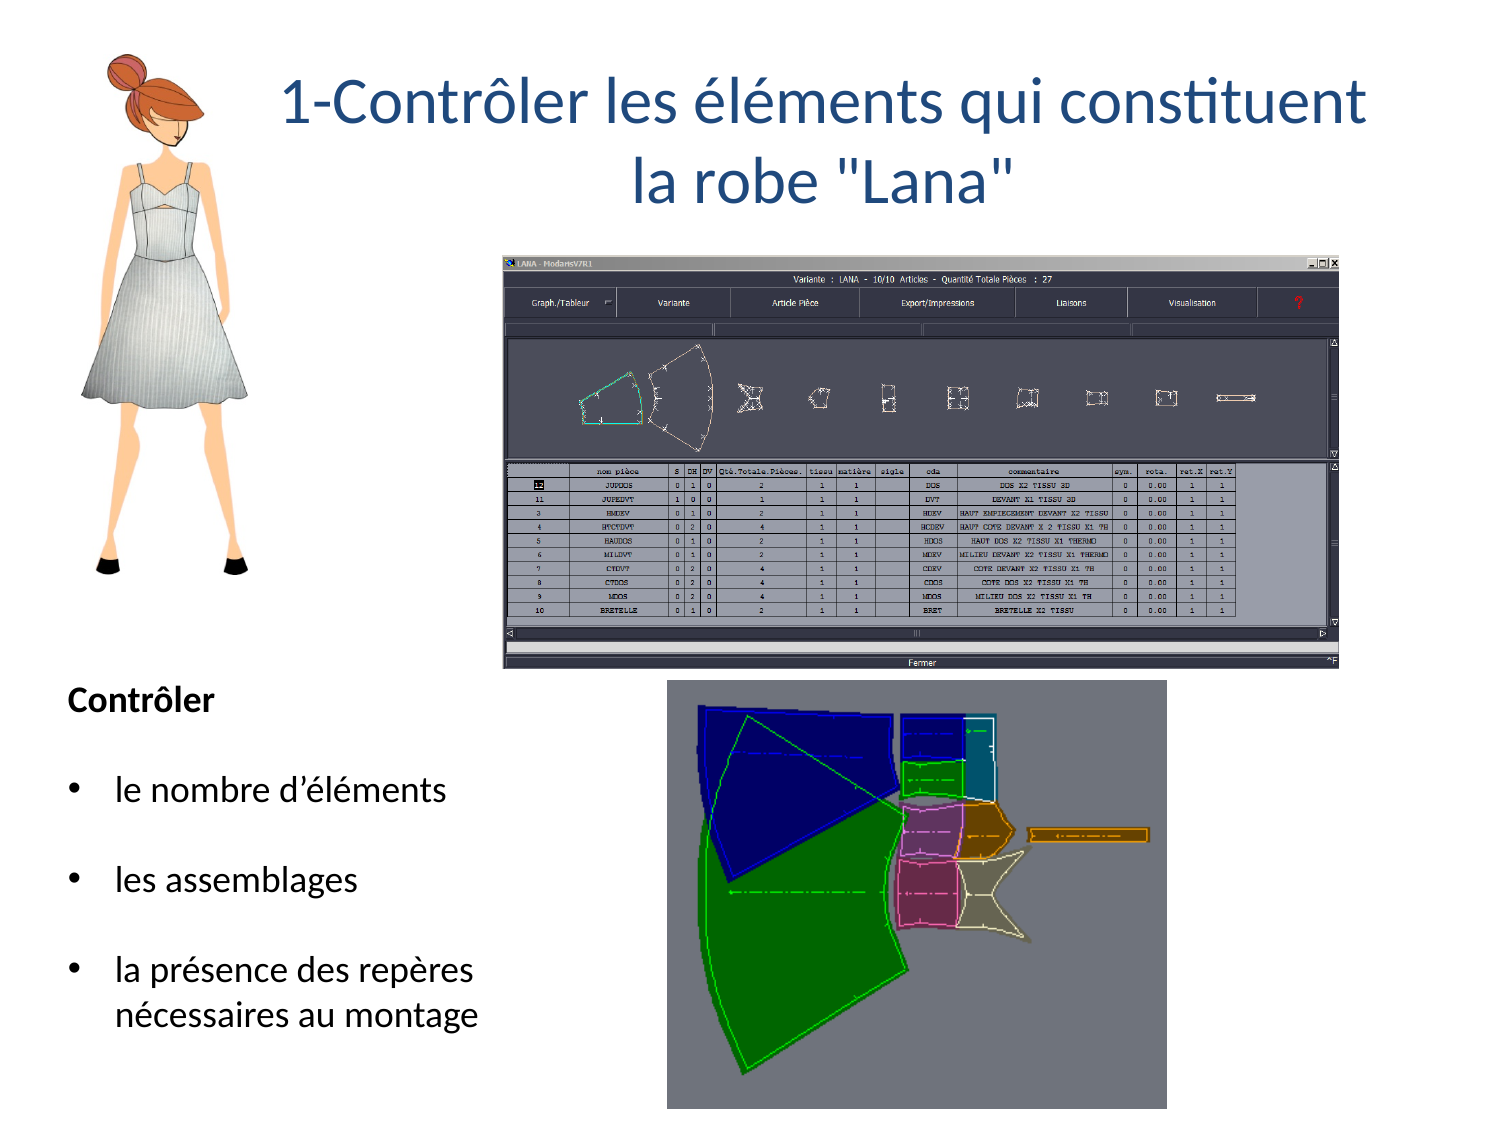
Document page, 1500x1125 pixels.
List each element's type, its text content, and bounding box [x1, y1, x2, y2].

text_box Contrôler le nombre d’éléments les assemblages la présence des repères nécessaires au montage [53, 667, 621, 1043]
picture [501, 255, 1339, 670]
picture [666, 680, 1167, 1110]
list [81, 54, 248, 575]
title 1-Contrôler les éléments qui constituent la robe "Lana" [247, 42, 1400, 232]
